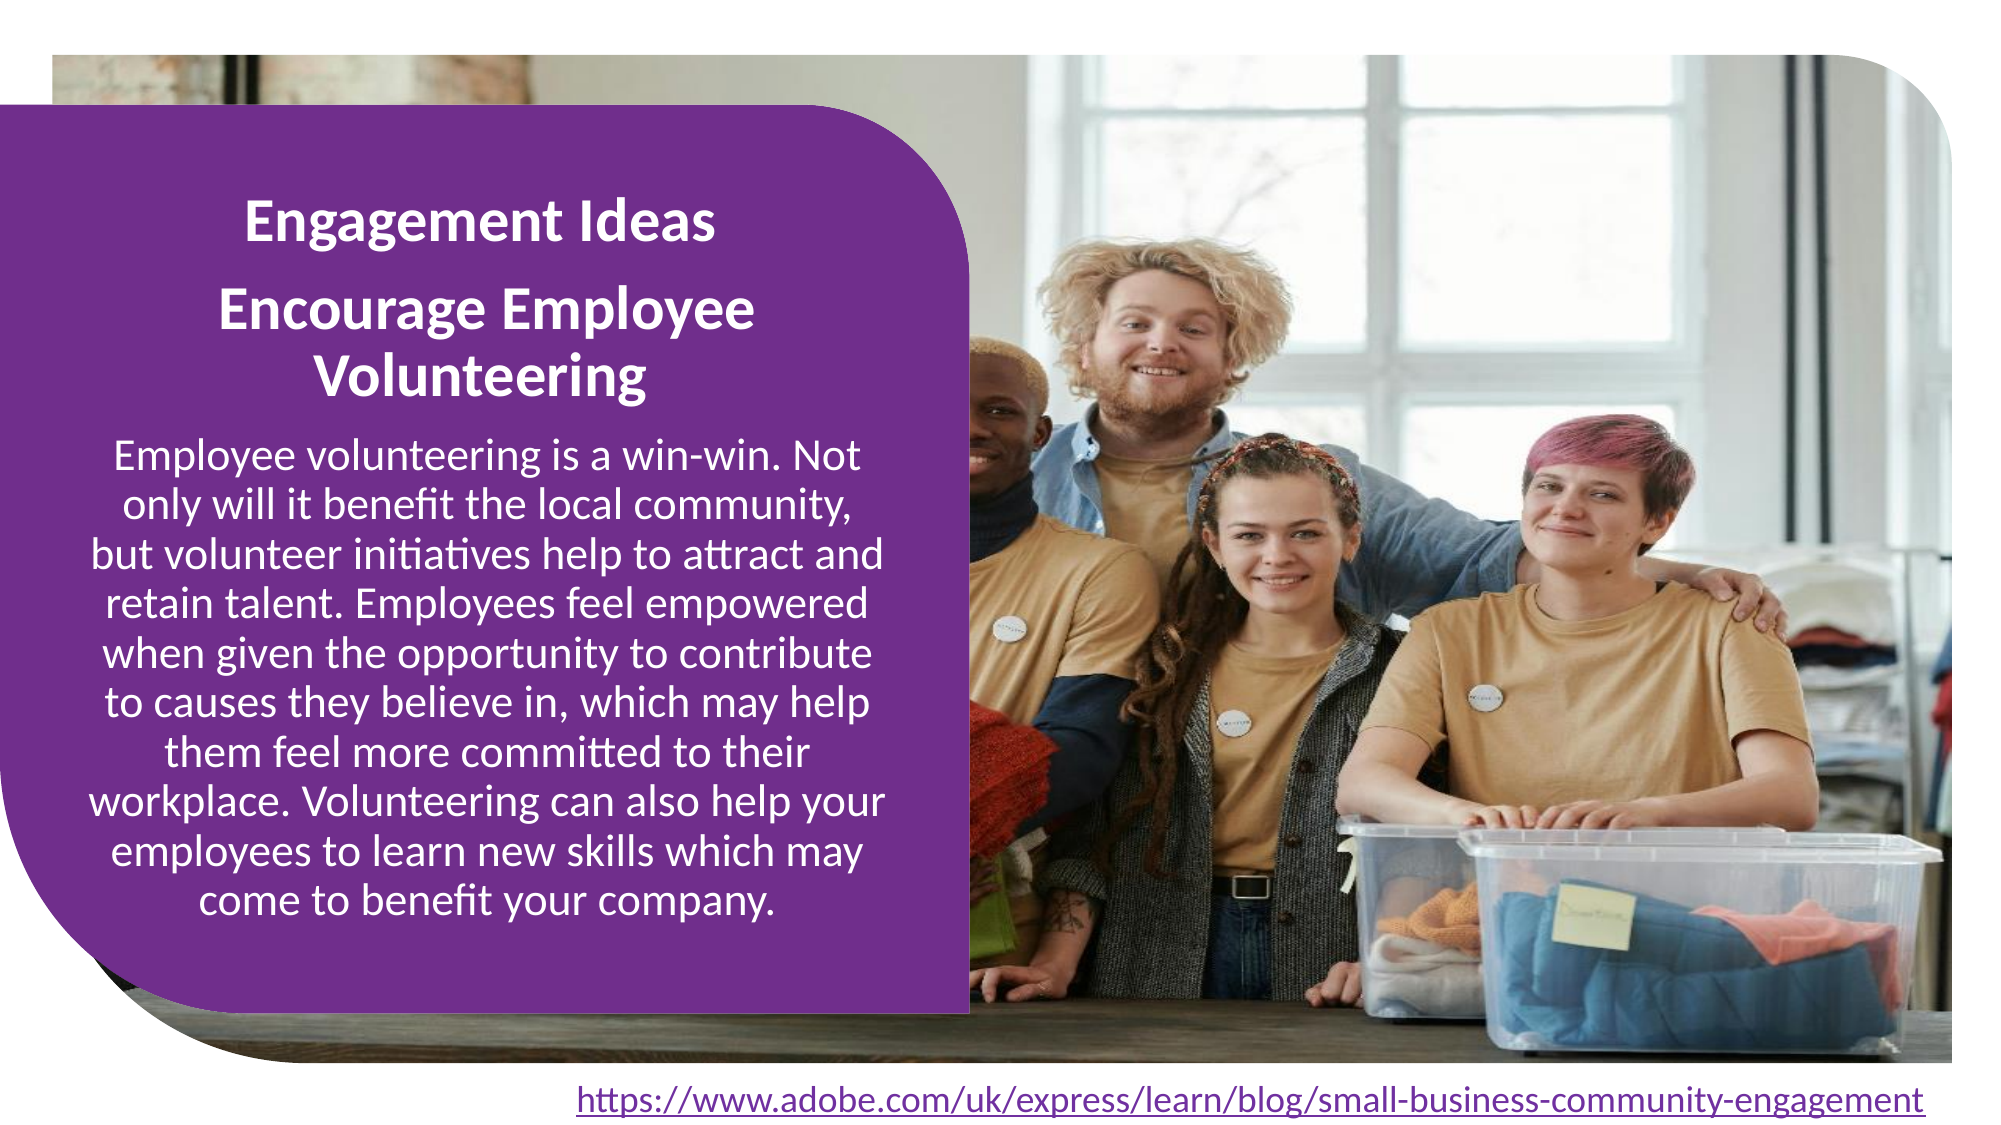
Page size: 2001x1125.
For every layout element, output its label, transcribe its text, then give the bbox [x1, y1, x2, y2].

text_box https://www.adobe.com/uk/express/learn/blog/small-business-community-engagement [561, 1067, 2000, 1125]
picture [52, 54, 1952, 1064]
